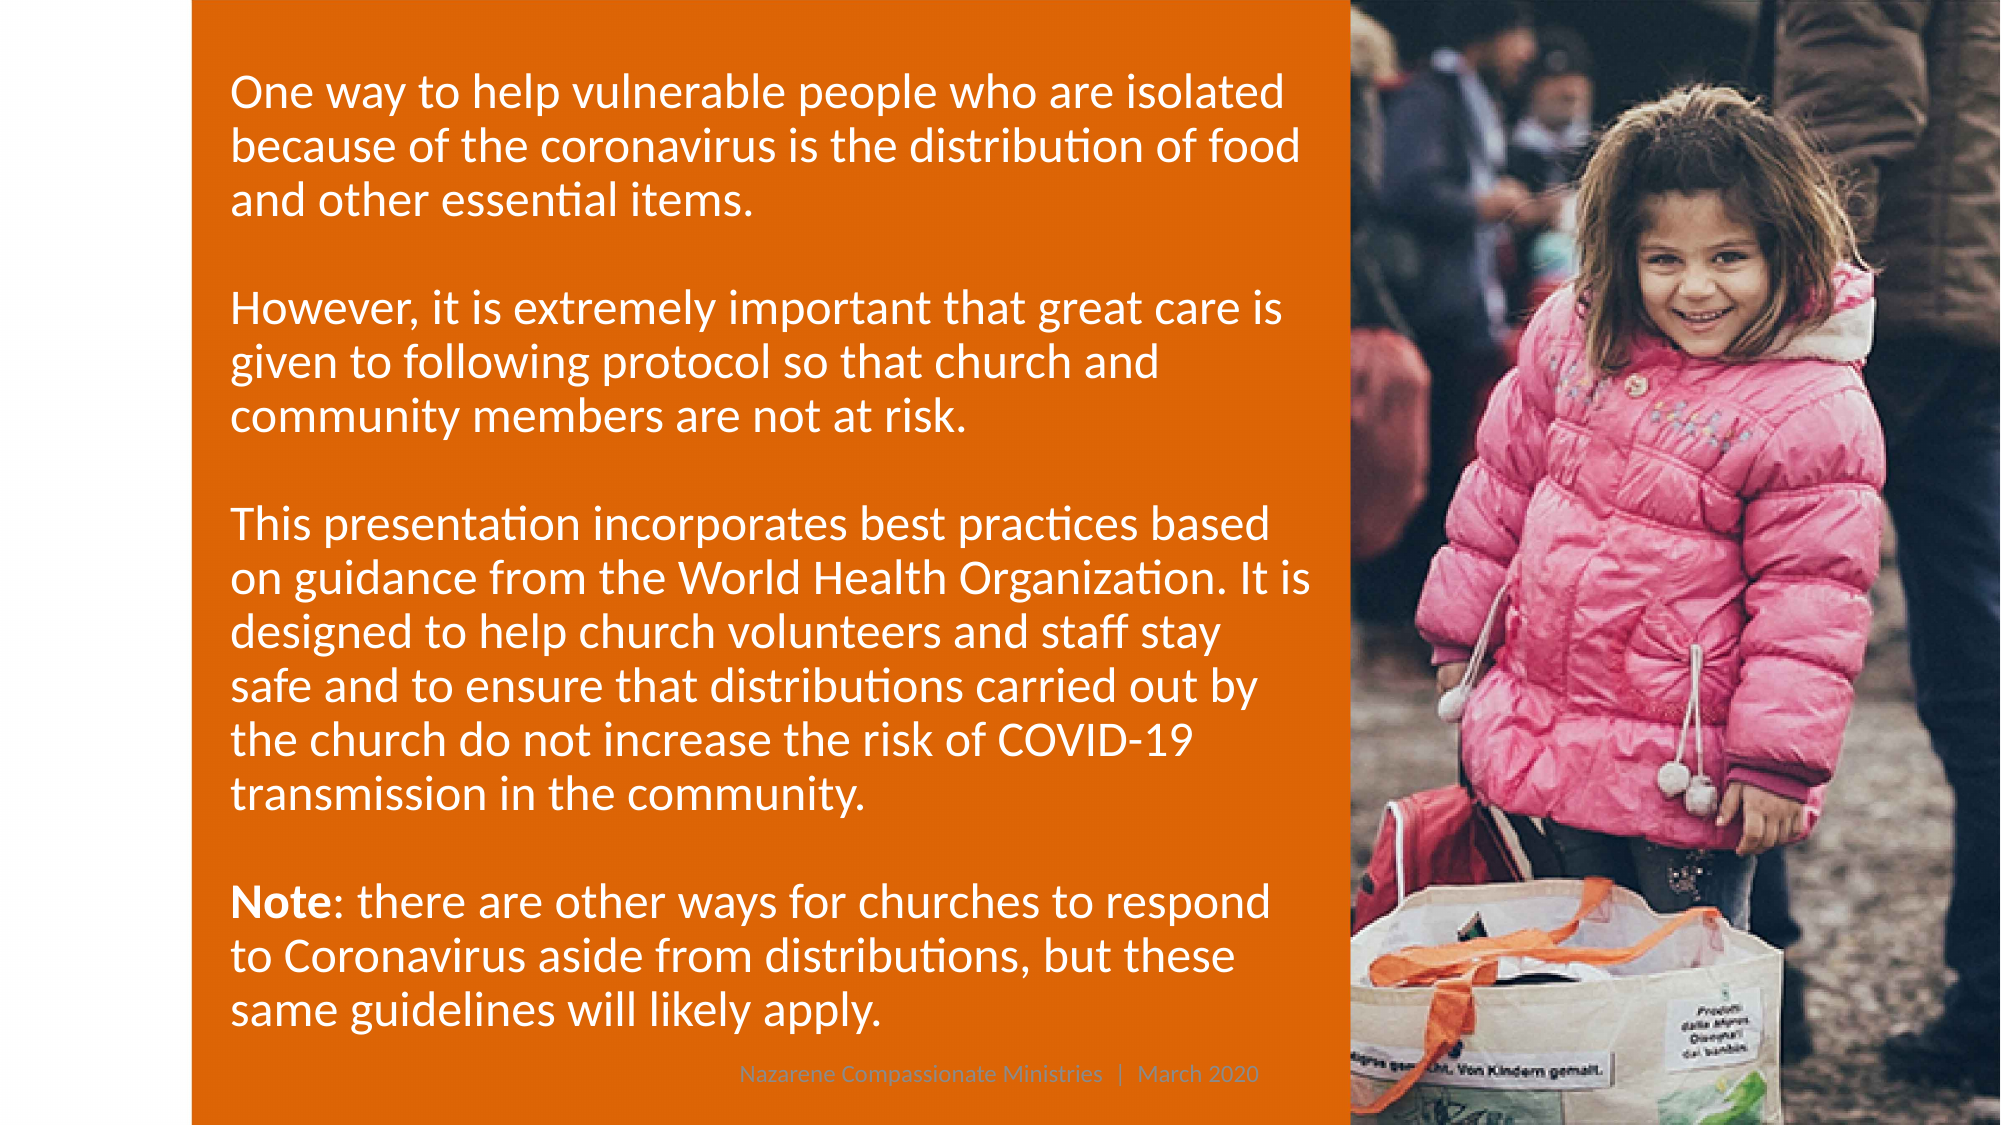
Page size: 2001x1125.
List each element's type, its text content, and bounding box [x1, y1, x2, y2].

footer Nazarene Compassionate Ministries | March 2020 [662, 1042, 1338, 1103]
title One way to help vulnerable people who are isolated because of the coronavirus is the distribution of food and other essential items. However, it is extremely important that great care is given to following protocol so that church and community members are not at risk. This presentation incorporates best practices based on guidance from the World Health Organization. It is designed to help church volunteers and staff stay safe and to ensure that distributions carried out by the church do not increase the risk of COVID-19 transmission in the community. Note: there are other ways for churches to respond to Coronavirus aside from distributions, but these same guidelines will likely apply. [215, 0, 1329, 1103]
picture [0, 0, 2001, 1125]
